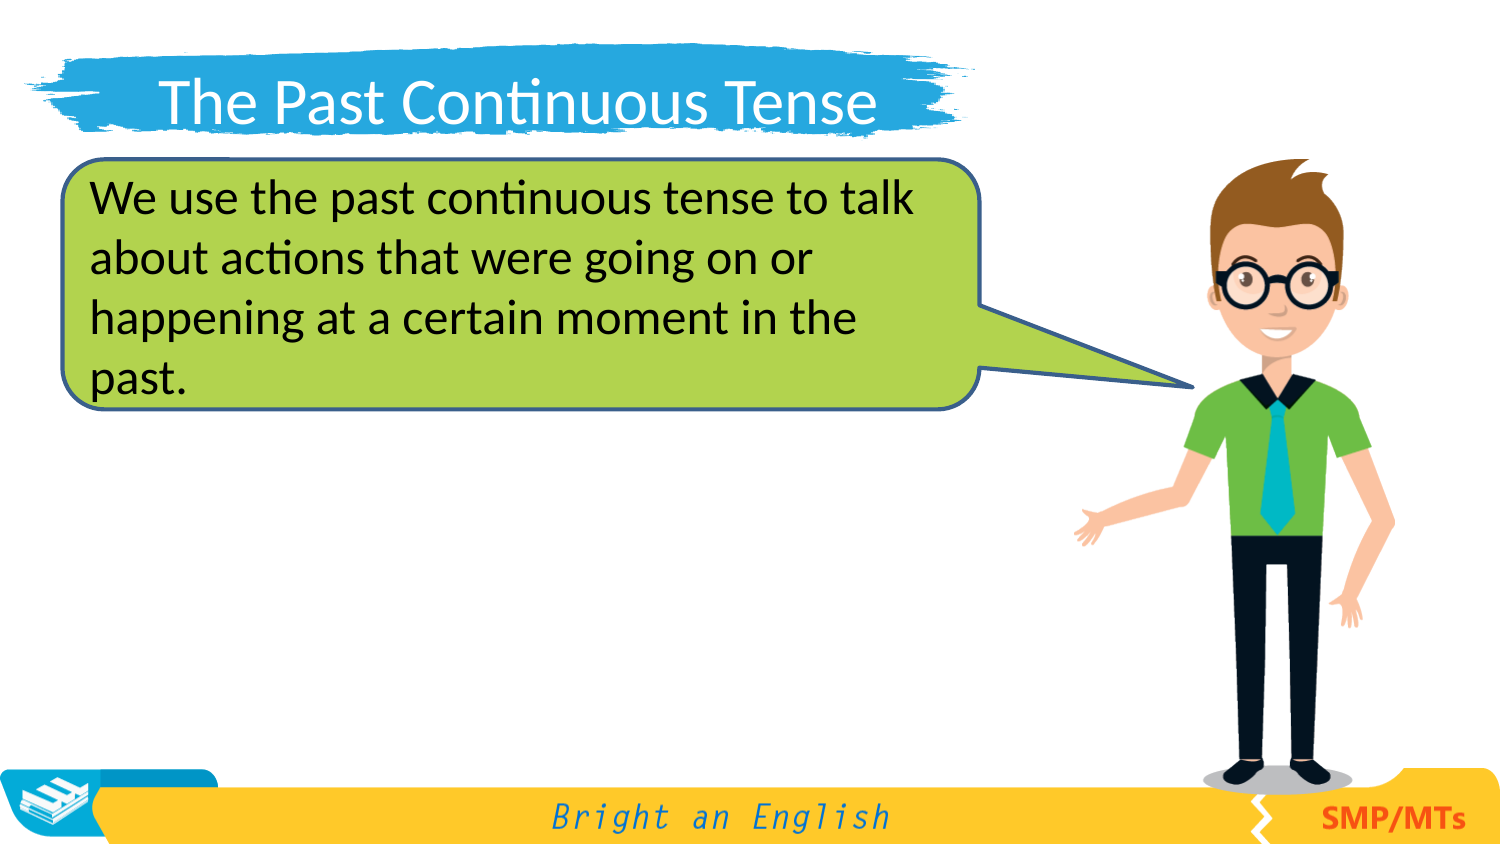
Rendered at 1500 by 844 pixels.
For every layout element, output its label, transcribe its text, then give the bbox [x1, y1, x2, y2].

picture [24, 43, 976, 141]
picture [0, 159, 1500, 844]
picture [20, 778, 88, 823]
text_box We use the past continuous tense to talk about actions that were going on or happening at a certain moment in the past. [60, 157, 1069, 412]
